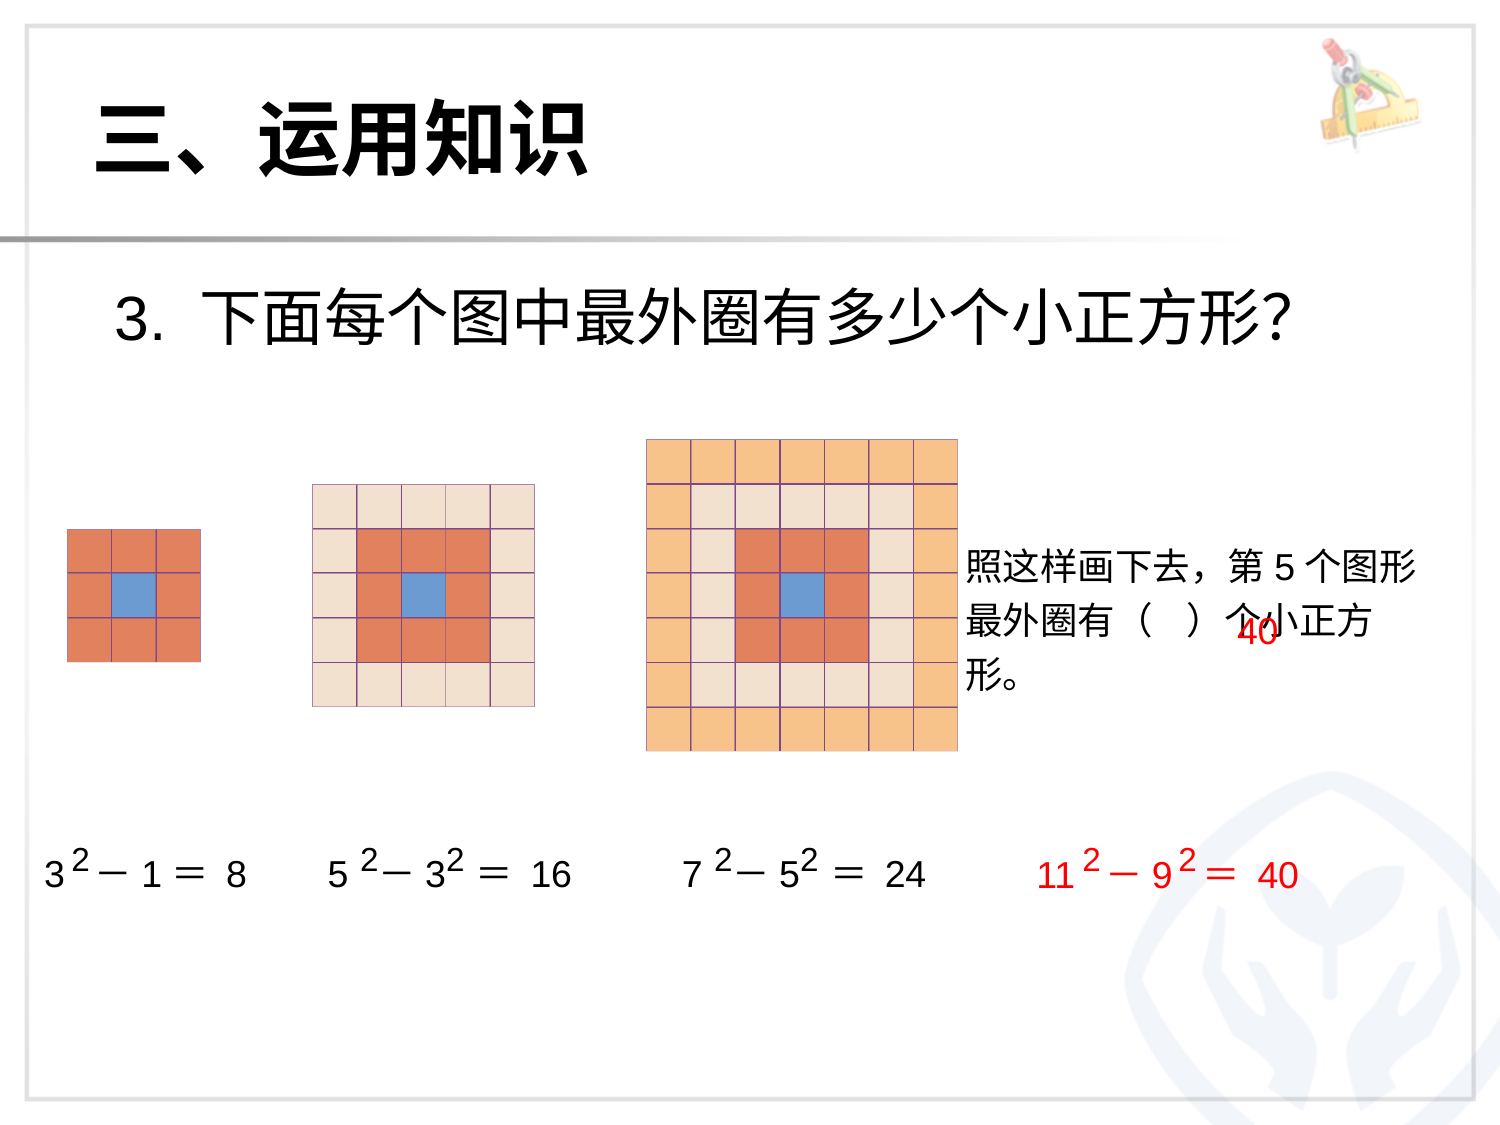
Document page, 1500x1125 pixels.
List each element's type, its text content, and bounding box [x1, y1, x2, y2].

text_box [666, 822, 963, 910]
text_box 三、运用知识 [76, 66, 1083, 206]
text_box 3. 下面每个图中最外圈有多少个小正方形？ [100, 255, 1500, 361]
text_box 照这样画下去，第5个图形最外圈有（ ）个小正方形。 [979, 527, 1436, 704]
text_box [29, 822, 278, 910]
picture [0, 0, 1500, 1125]
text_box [1021, 822, 1318, 910]
text_box 40 [1222, 590, 1383, 660]
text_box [312, 822, 609, 910]
